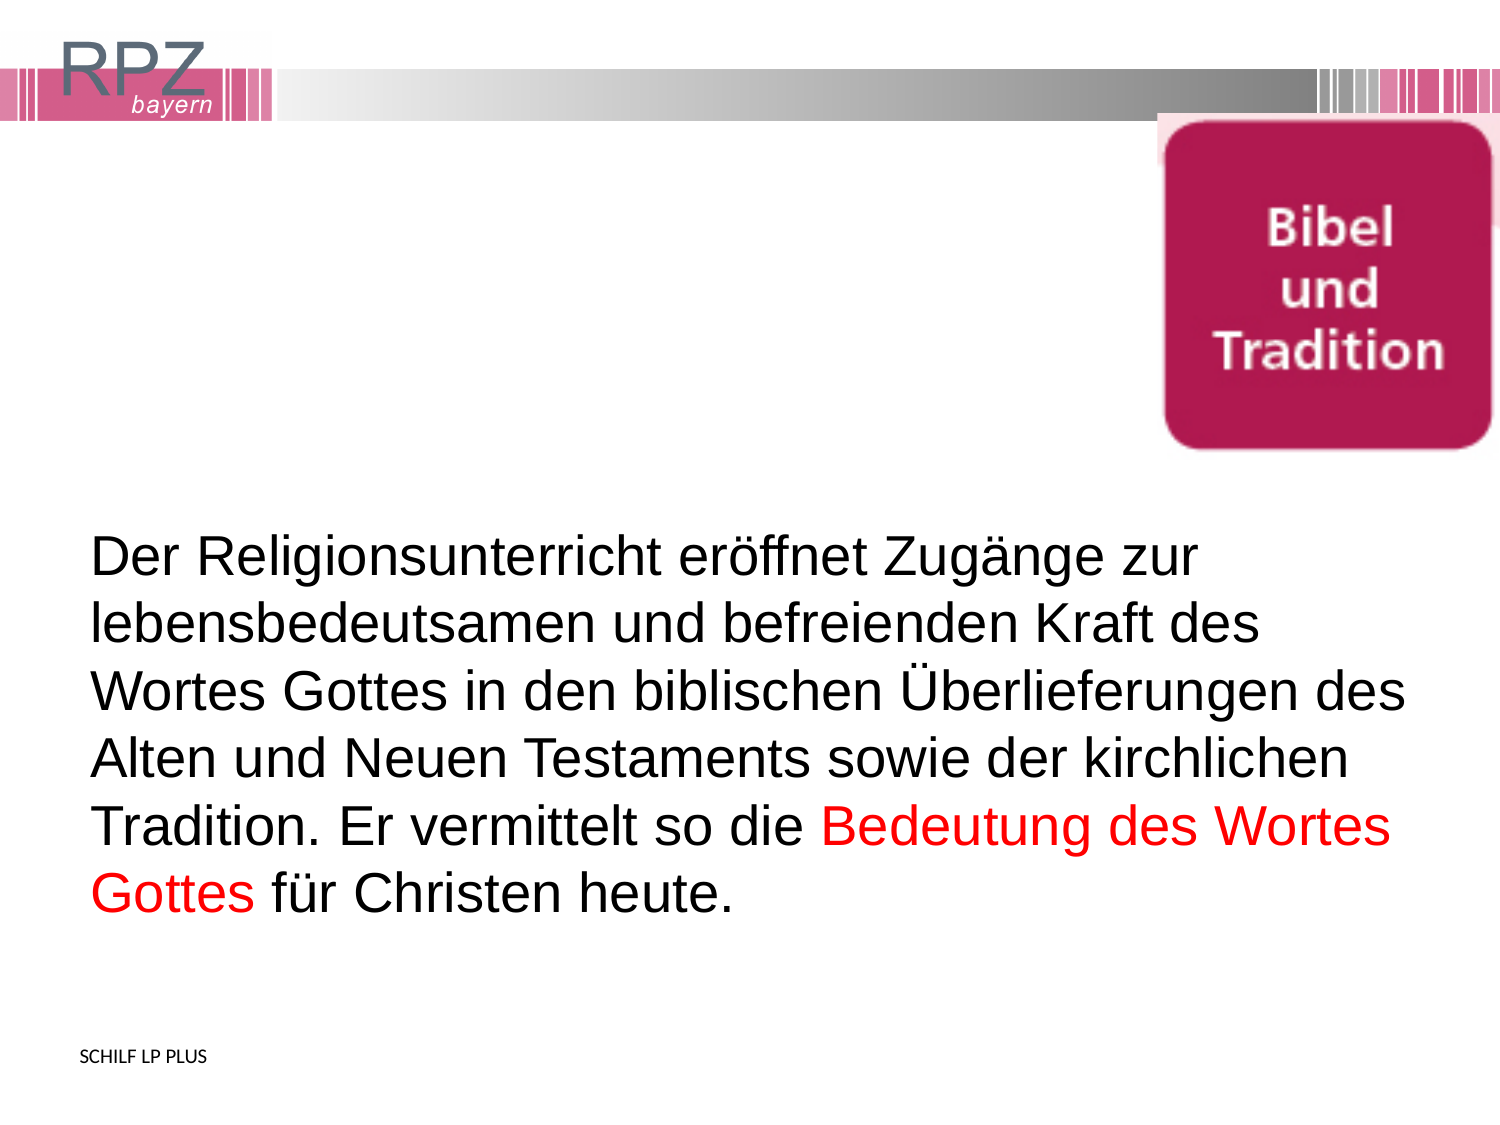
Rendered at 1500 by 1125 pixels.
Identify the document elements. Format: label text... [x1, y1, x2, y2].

picture [0, 31, 272, 121]
picture [1157, 69, 1500, 460]
list Der Religionsunterricht eröffnet Zugänge zur lebensbedeutsamen und befreienden Kraft des Wortes Gottes in den biblischen Überlieferungen des Alten und Neuen Testaments sowie der kirchlichen Tradition. Er vermittelt so die Bedeutung des Wortes Gottes für Christen heute. [75, 262, 1425, 1005]
